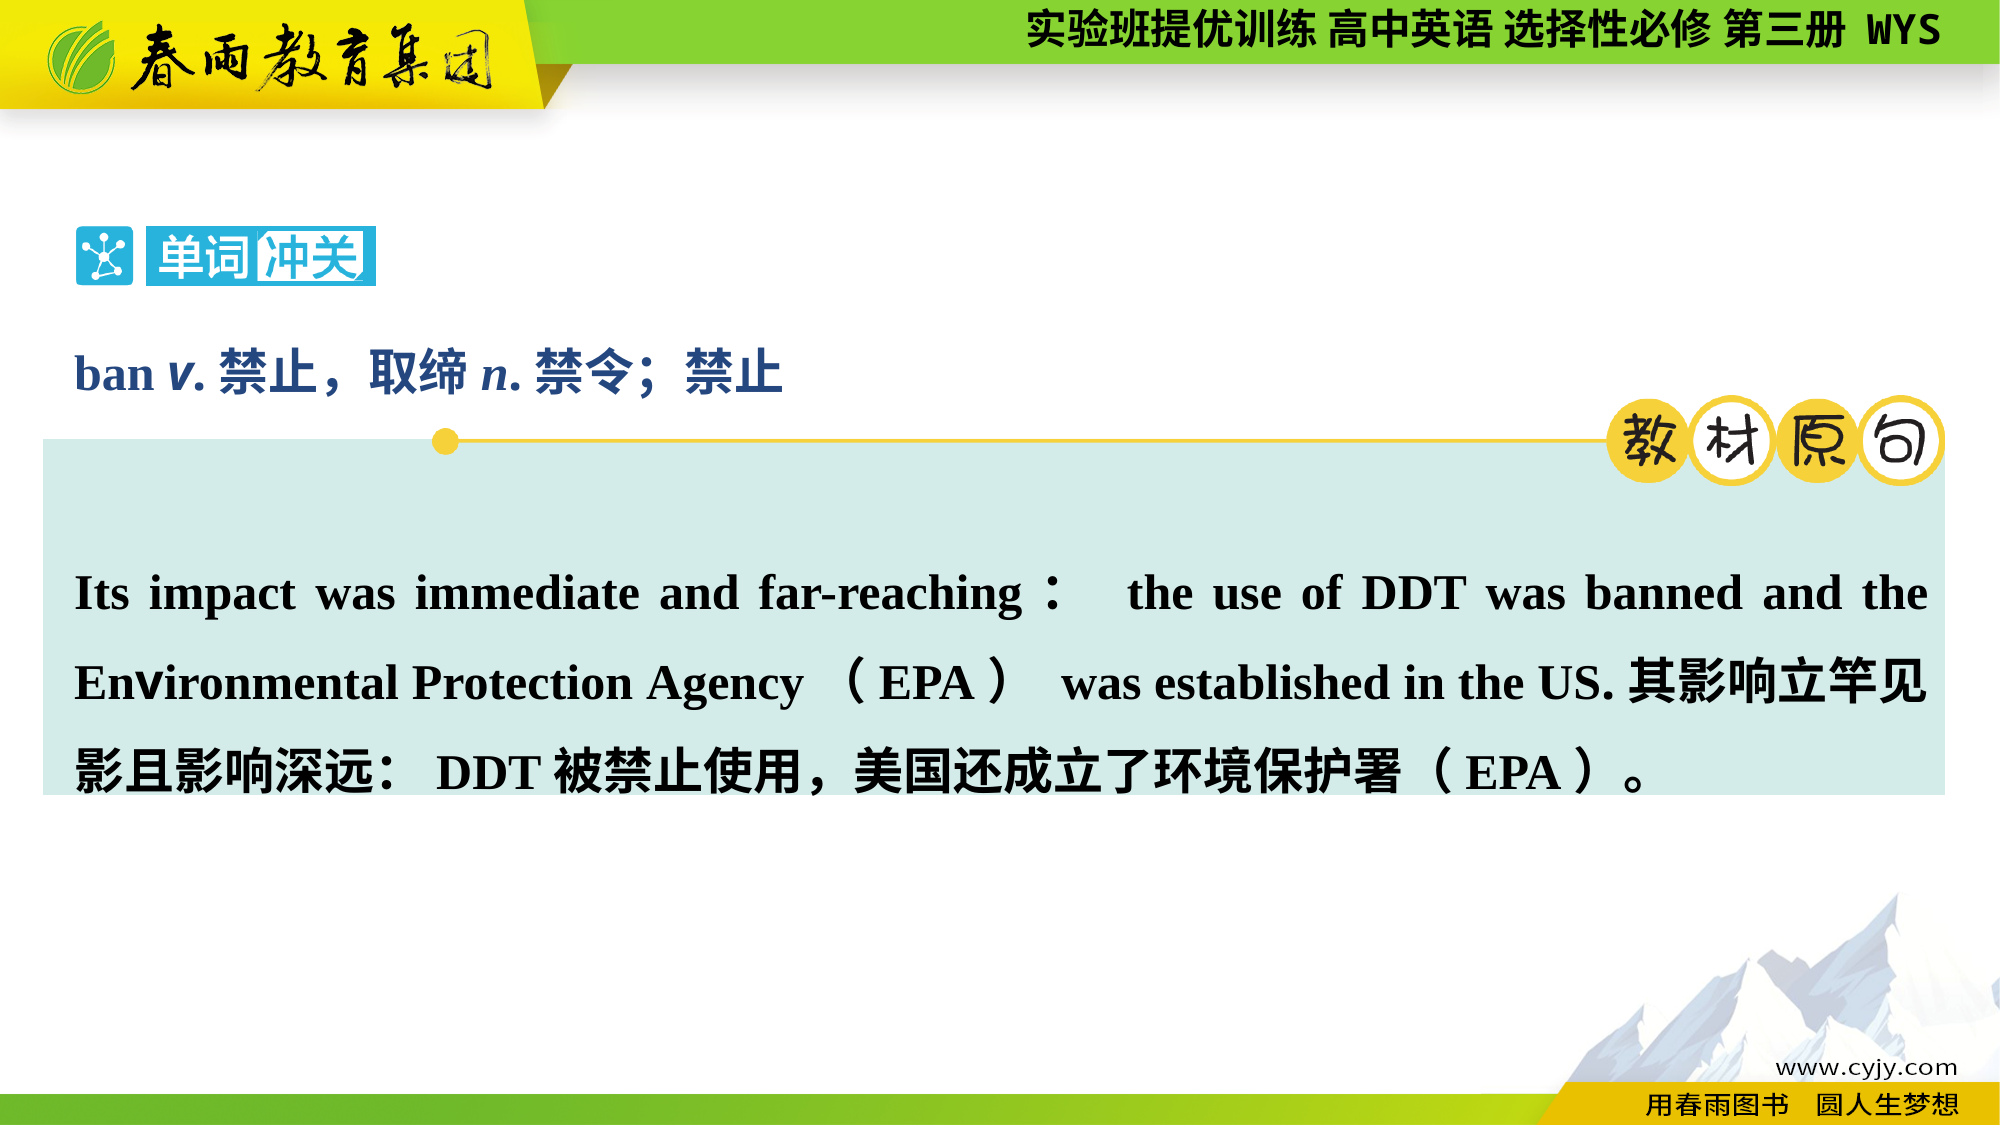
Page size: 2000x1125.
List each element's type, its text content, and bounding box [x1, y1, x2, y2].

list ban v.禁止，取缔n.禁令；禁止 [59, 302, 1944, 399]
picture [0, 0, 2000, 1125]
